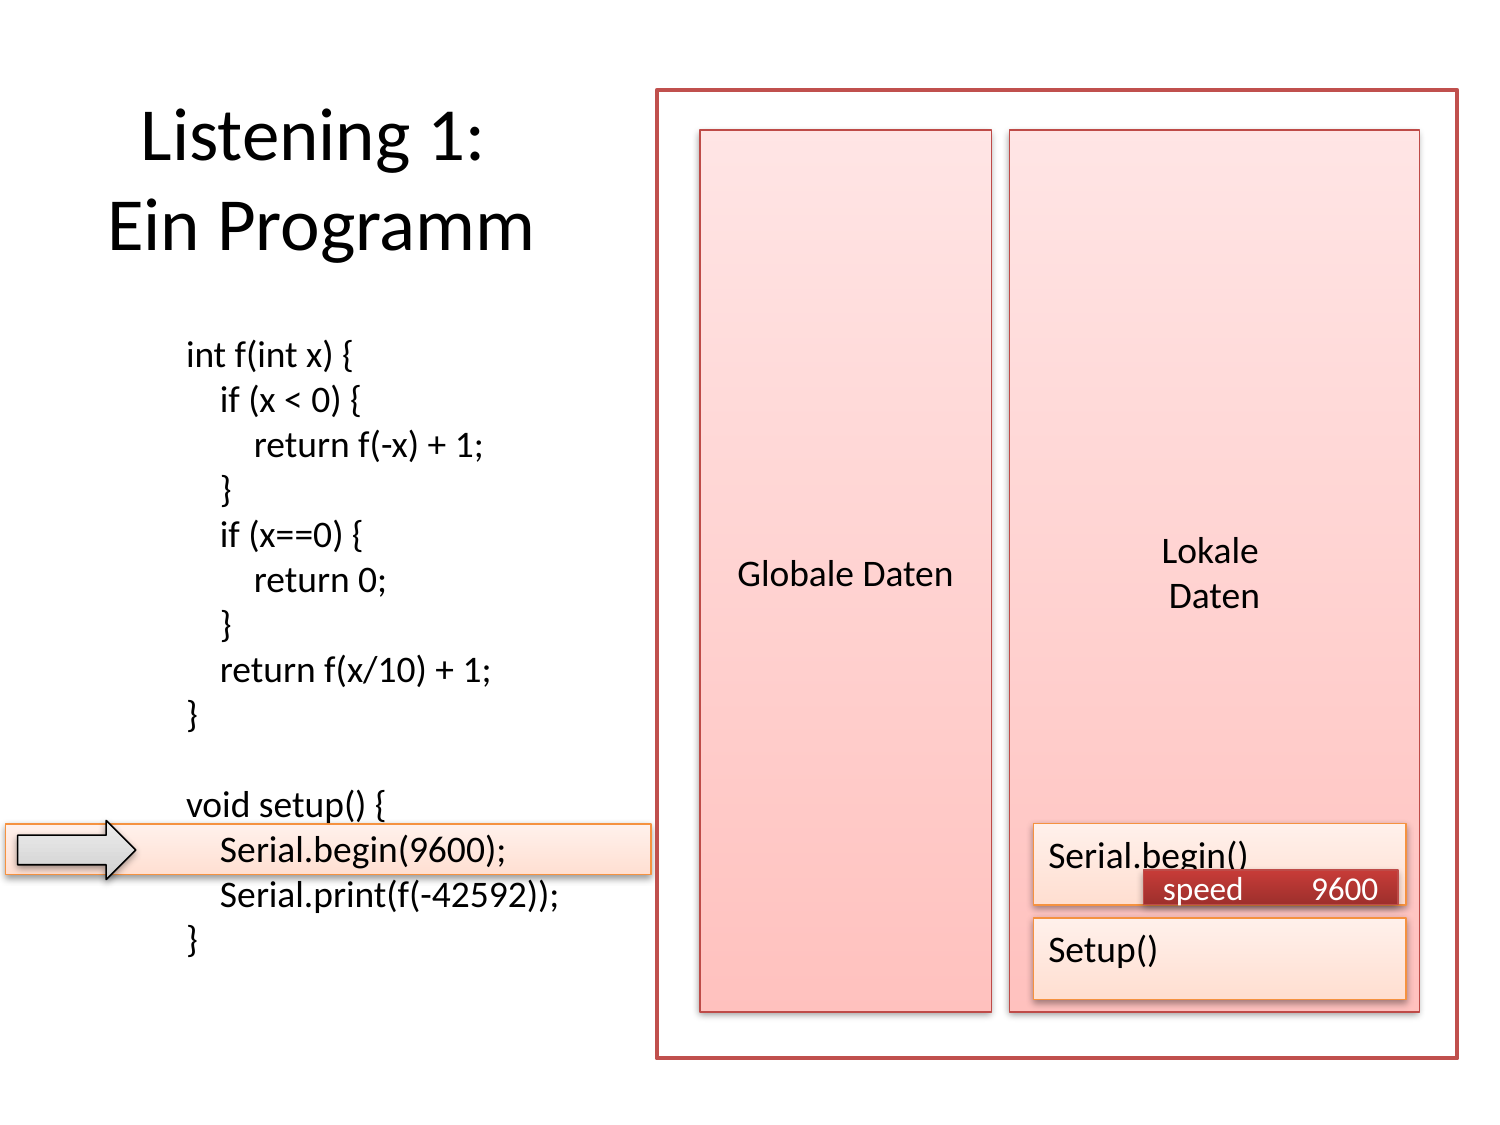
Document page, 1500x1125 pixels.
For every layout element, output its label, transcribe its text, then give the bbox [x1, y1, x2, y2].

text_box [656, 89, 1458, 1059]
text_box Listening 1: Ein Programm [0, 78, 644, 273]
text_box int f(int x) { if (x < 0) { return f(-x) + 1; } if (x==0) { return 0; } return f(x/10) + 1; } void setup() { Serial.begin(9600); Serial.print(f(-42592)); } [171, 888, 650, 968]
text_box int f(int x) { if (x < 0) { return f(-x) + 1; } if (x==0) { return 0; } return f(x/10) + 1; } void setup() { Serial.begin(9600); Serial.print(f(-42592)); } [171, 322, 650, 818]
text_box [5, 820, 650, 880]
